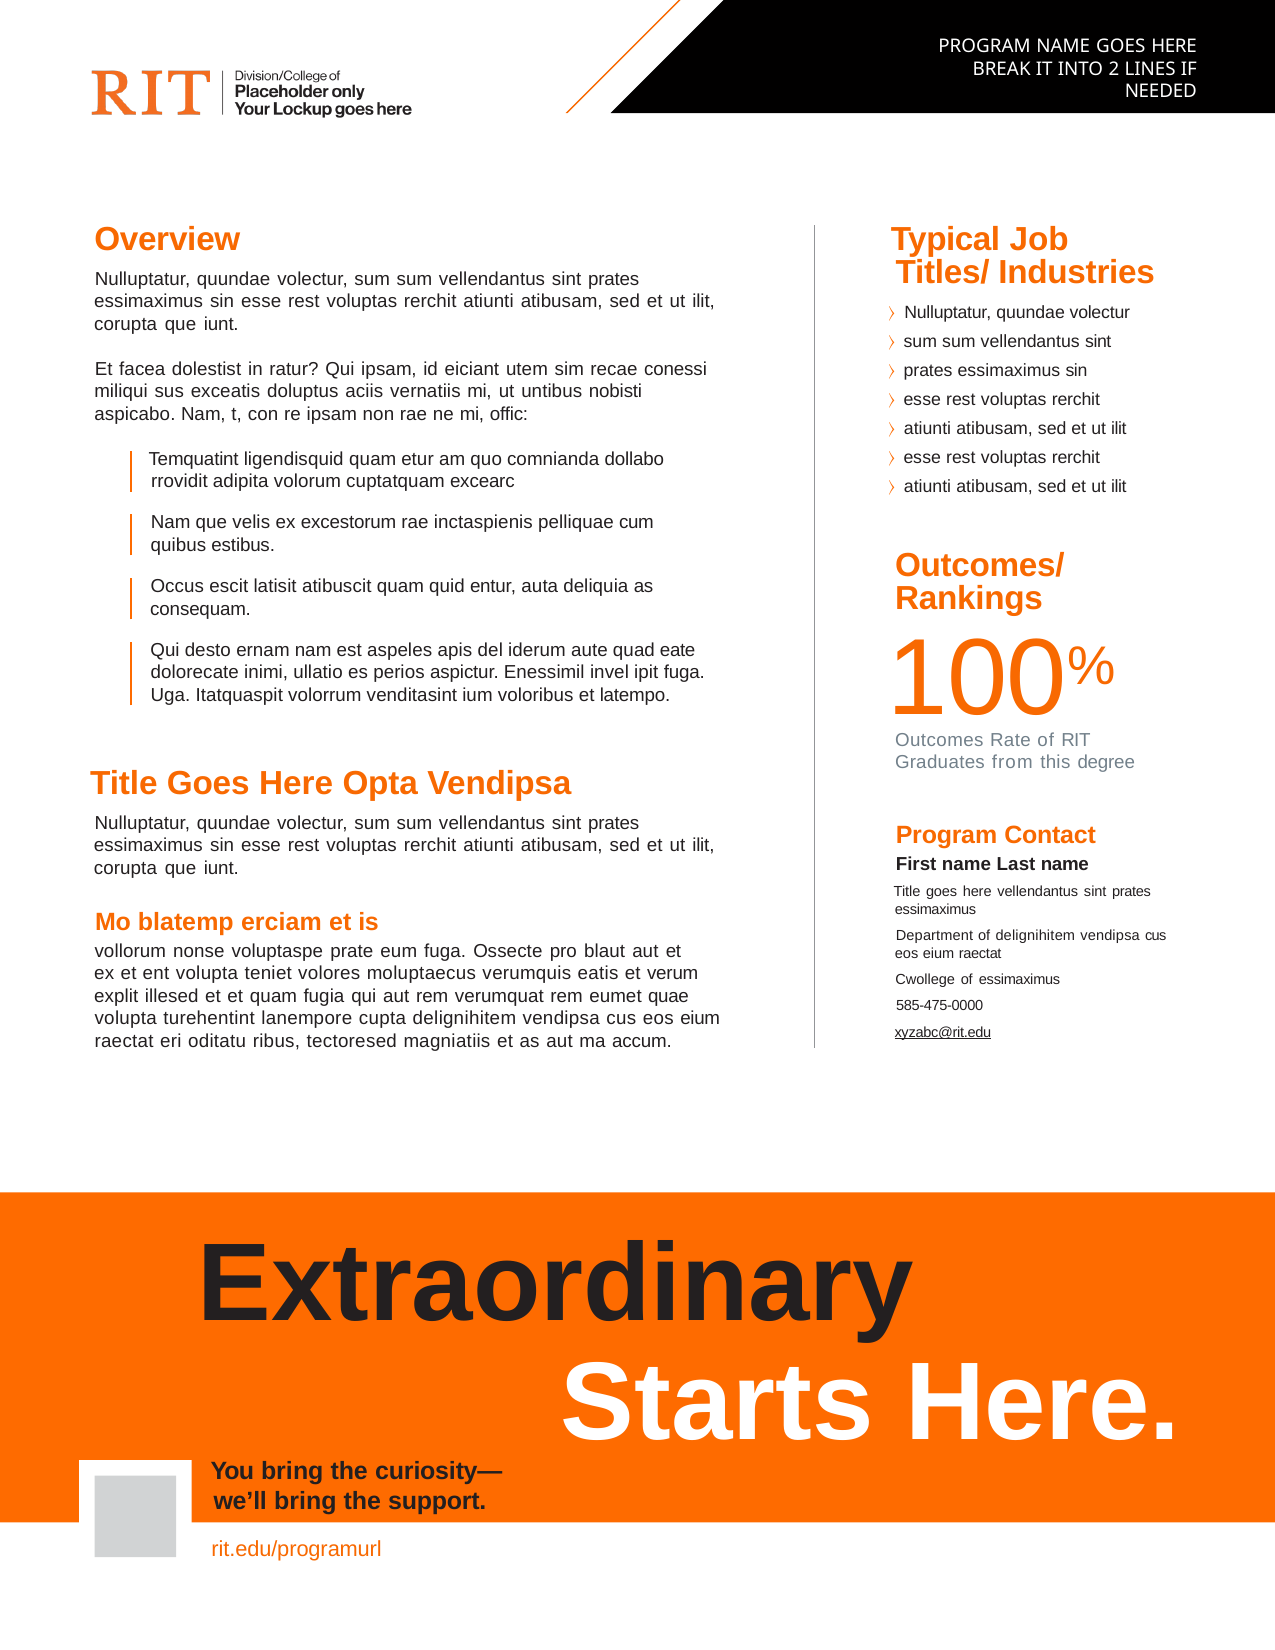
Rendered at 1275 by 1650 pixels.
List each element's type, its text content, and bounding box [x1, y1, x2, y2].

text_box [610, 0, 1275, 114]
text_box Mo blatemp erciam et is vollorum nonse voluptaspe prate eum fuga. Ossecte pro blaut aut et ex et ent volupta teniet volores moluptaecus verumquis eatis et verum explit illesed et et quam fugia qui aut rem verumquat rem eumet quae volupta turehentint lanempore cupta delignihitem vendipsa cus eos eium raectat eri oditatu ribus, tectoresed magniatiis et as aut ma accum. [92, 898, 722, 1051]
text_box we’ll bring the support. [211, 1482, 492, 1515]
text_box [79, 1460, 192, 1573]
text_box Outcomes/ Rankings [893, 541, 1070, 603]
text_box Overview Nulluptatur, quundae volectur, sum sum vellendantus sint prates essimaximus sin esse rest voluptas rerchit atiunti atibusam, sed et ut ilit, corupta que iunt. [92, 199, 718, 334]
text_box Outcomes Rate of RIT Graduates from this degree [893, 725, 1143, 773]
text_box PROGRAM NAME GOES HERE BREAK IT INTO 2 LINES IF NEEDED [896, 31, 1198, 102]
text_box Temquatint ligendisquid quam etur am quo comnianda dollabo rrovidit adipita volorum cuptatquam excearc Nam que velis ex excestorum rae inctaspienis pelliquae cum quibus estibus. Occus escit latisit atibuscit quam quid entur, auta deliquia as consequam. Qui desto ernam nam est aspeles apis del iderum aute quad eate dolorecate inimi, ullatio es perios aspictur. Enessimil invel ipit fuga. Uga. Itatquaspit volorrum venditasint ium voloribus et latempo. [146, 444, 724, 706]
text_box [0, 1192, 1275, 1523]
picture [85, 60, 421, 126]
text_box Title Goes Here Opta Vendipsa Nulluptatur, quundae volectur, sum sum vellendantus sint prates essimaximus sin esse rest voluptas rerchit atiunti atibusam, sed et ut ilit, corupta que iunt. [87, 743, 718, 878]
text_box rit.edu/programurl [211, 1532, 492, 1561]
text_box 100% [880, 603, 1144, 736]
text_box You bring the curiosity— [208, 1452, 509, 1485]
text_box Et facea dolestist in ratur? Qui ipsam, id eiciant utem sim recae conessi miliqui sus exceatis doluptus aciis vernatiis mi, ut untibus nobisti aspicabo. Nam, t, con re ipsam non rae ne mi, offic: [92, 354, 714, 424]
text_box Program Contact First name Last name Title goes here vellendantus sint prates essimaximus Department of delignihitem vendipsa cus eos eium raectat Cwollege of essimaximus 585‑475‑0000 xyzabc@rit.edu [891, 811, 1174, 1041]
text_box Extraordinary Starts Here. [195, 1222, 1213, 1462]
text_box [565, 0, 681, 114]
text_box [94, 1475, 177, 1558]
text_box Typical Job Titles/ Industries 〉 Nulluptatur, quundae volectur 〉 sum sum vellendantus sint 〉 prates essimaximus sin 〉 esse rest voluptas rerchit 〉 atiunti atibusam, sed et ut ilit 〉 esse rest voluptas rerchit 〉 atiunti atibusam, sed et ut ilit [888, 215, 1168, 496]
